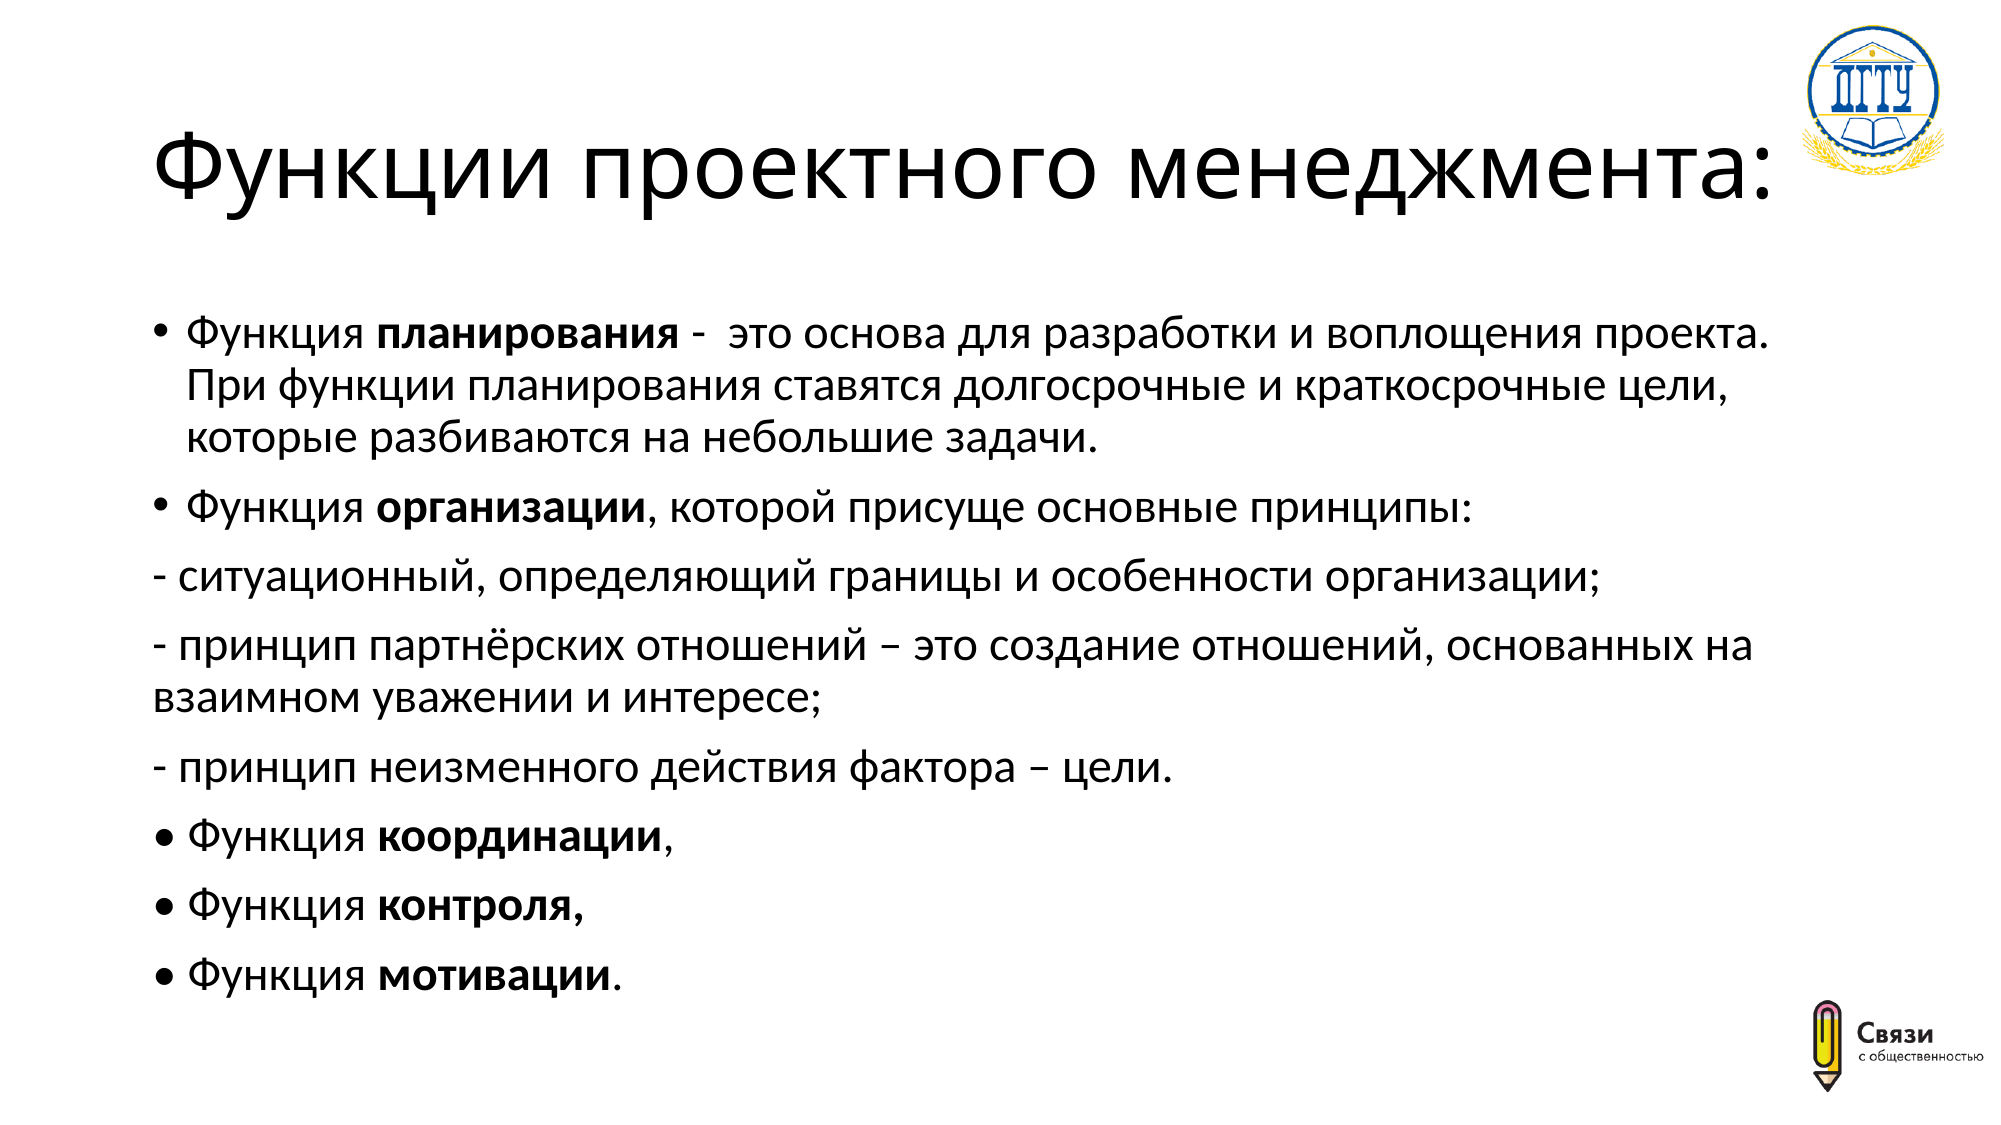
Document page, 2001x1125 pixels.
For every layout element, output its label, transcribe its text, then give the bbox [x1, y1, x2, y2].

picture [1813, 1000, 1988, 1092]
title Функции проектного менеджмента: [137, 59, 1863, 278]
picture [1802, 25, 1945, 175]
list Функция планирования - это основа для разработки и воплощения проекта. При функции планирования ставятся долгосрочные и краткосрочные цели, которые разбиваются на небольшие задачи. Функция организации, которой присуще основные принципы: - ситуационный, определяющий границы и особенности организации; - принцип партнёрских отношений – это создание отношений, основанных на взаимном уважении и интересе; - принцип неизменного действия фактора – цели. • Функция координации, • Функция контроля, • Функция мотивации. [137, 299, 1863, 1014]
